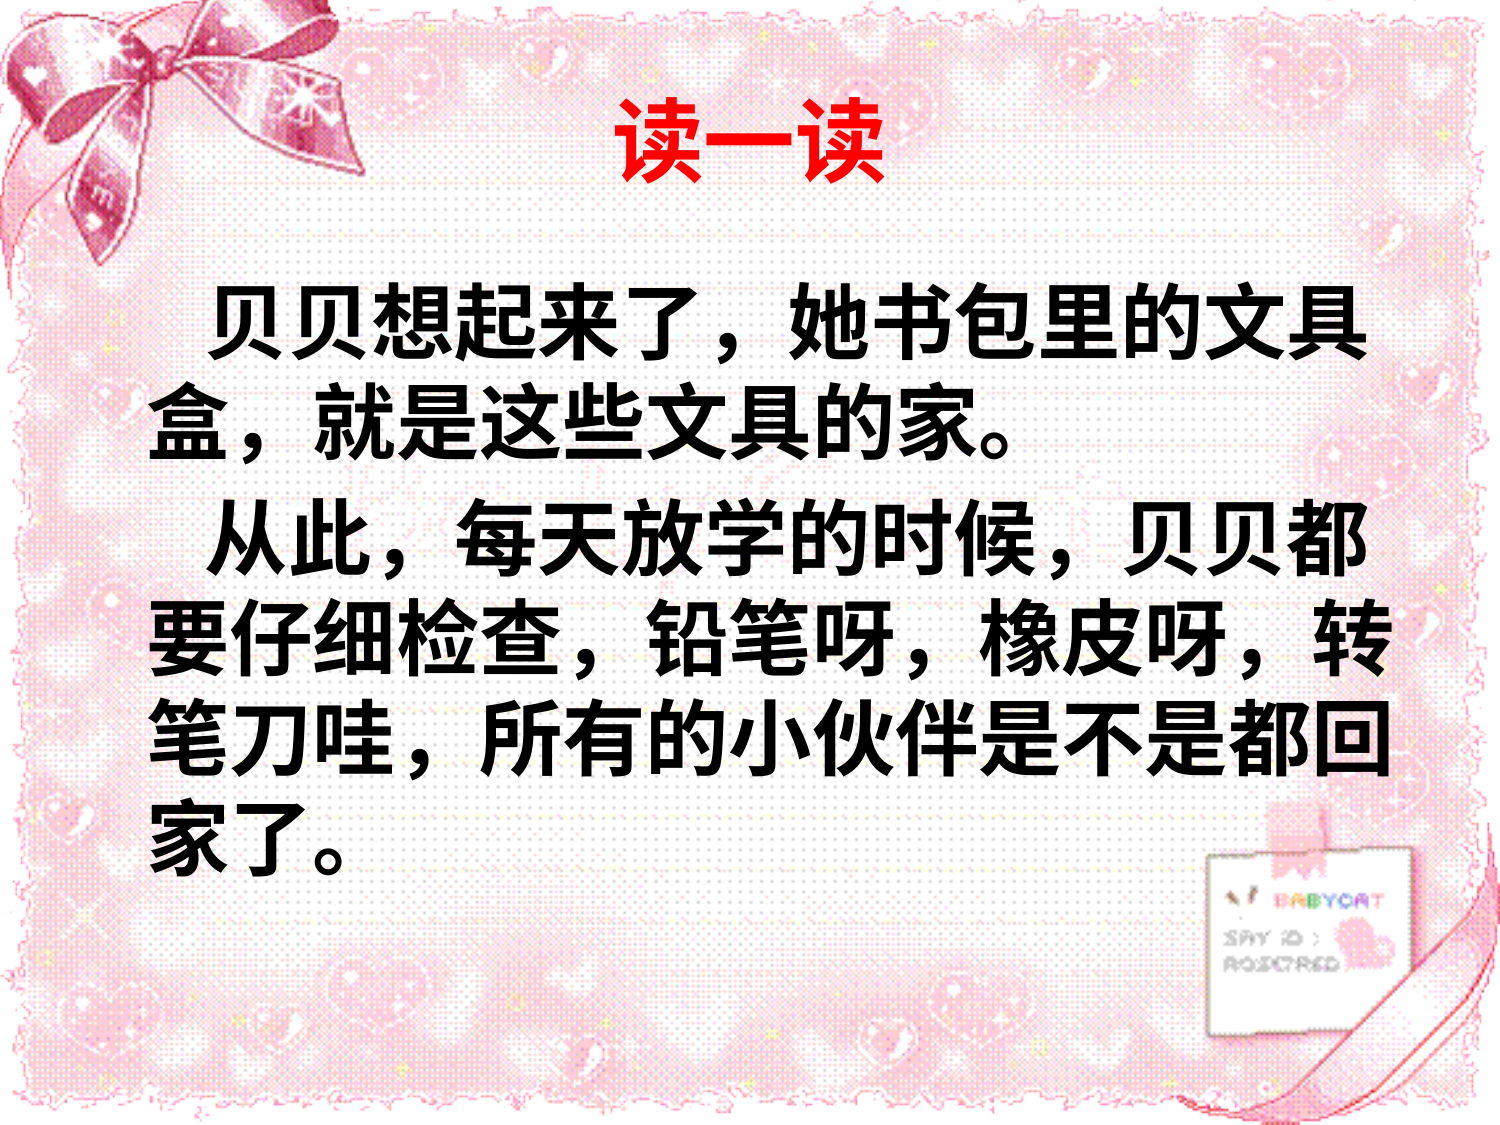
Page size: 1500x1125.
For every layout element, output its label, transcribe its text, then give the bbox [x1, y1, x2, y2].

picture [0, 0, 1500, 1125]
list 贝贝想起来了，她书包里的文具盒，就是这些文具的家。 从此，每天放学的时候，贝贝都要仔细检查，铅笔呀，橡皮呀，转笔刀哇，所有的小伙伴是不是都回家了。 [75, 262, 1425, 1005]
title 读一读 [75, 45, 1425, 233]
